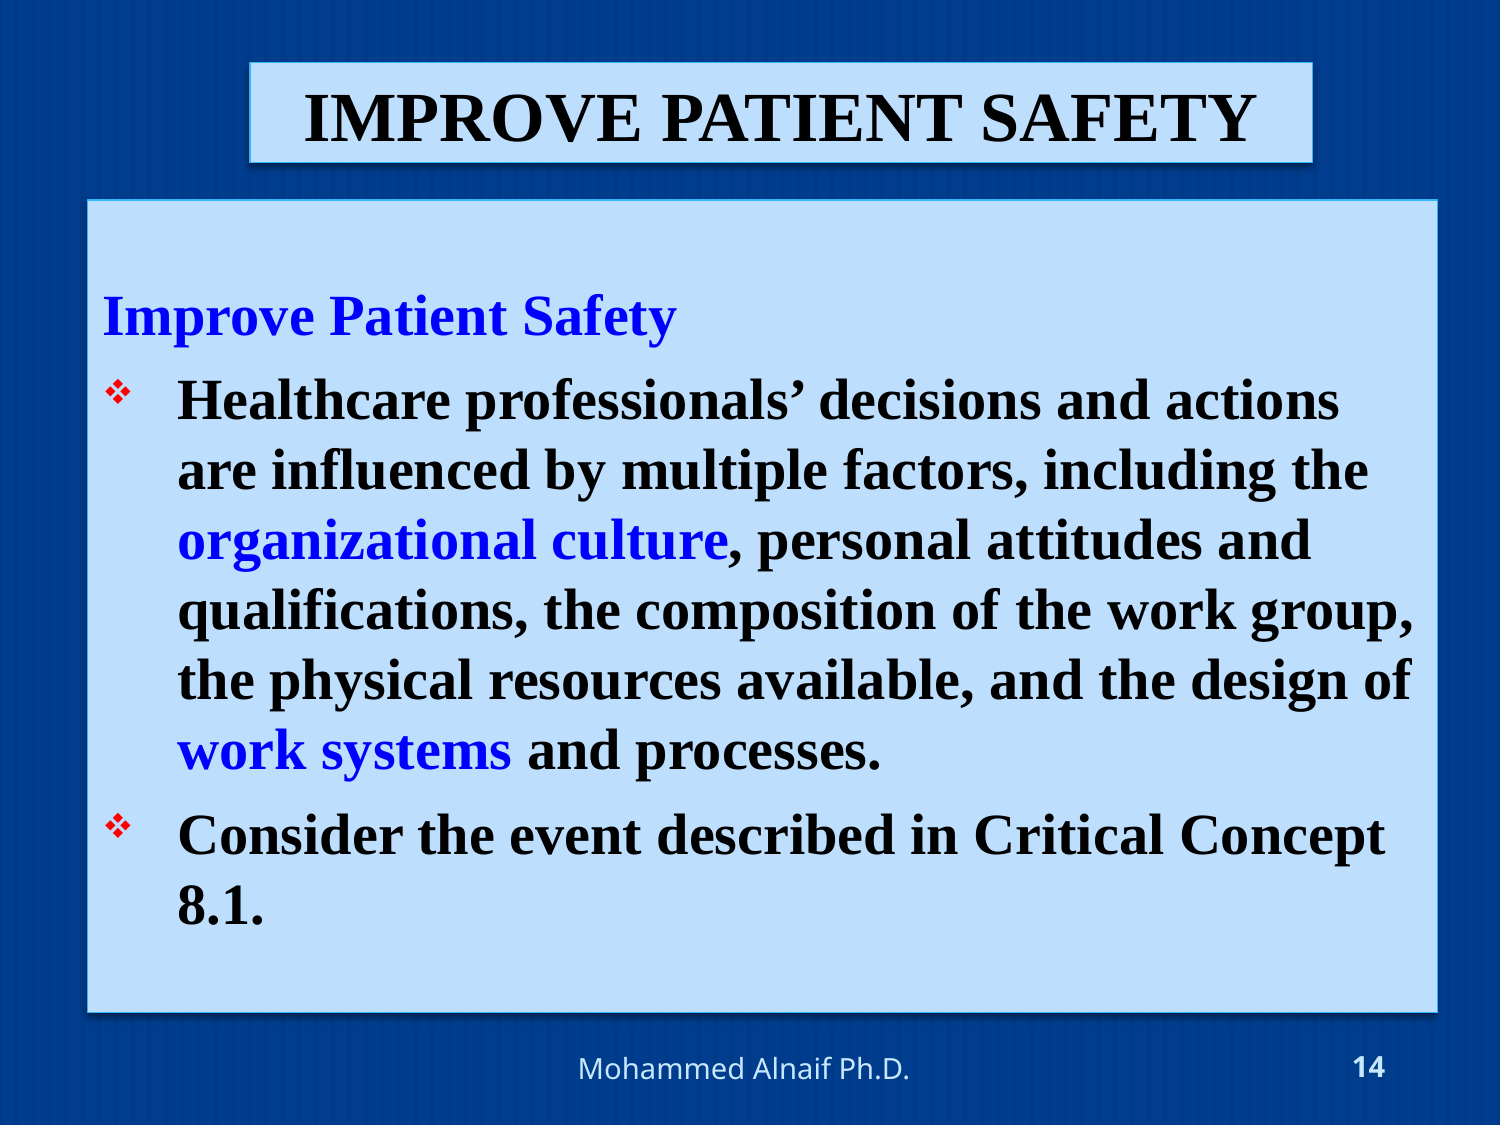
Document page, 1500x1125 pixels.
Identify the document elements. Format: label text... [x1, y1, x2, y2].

subtitle Improve Patient Safety Healthcare professionals’ decisions and actions are influenced by multiple factors, including the organizational culture, personal attitudes and qualifications, the composition of the work group, the physical resources available, and the design of work systems and processes. Consider the event described in Critical Concept 8.1. [87, 199, 1438, 1013]
footer Mohammed Alnaif Ph.D. [525, 1037, 925, 1098]
title improve patient safety [249, 62, 1313, 163]
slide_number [12, 995, 350, 1108]
slide_number 14 [1299, 1037, 1438, 1100]
